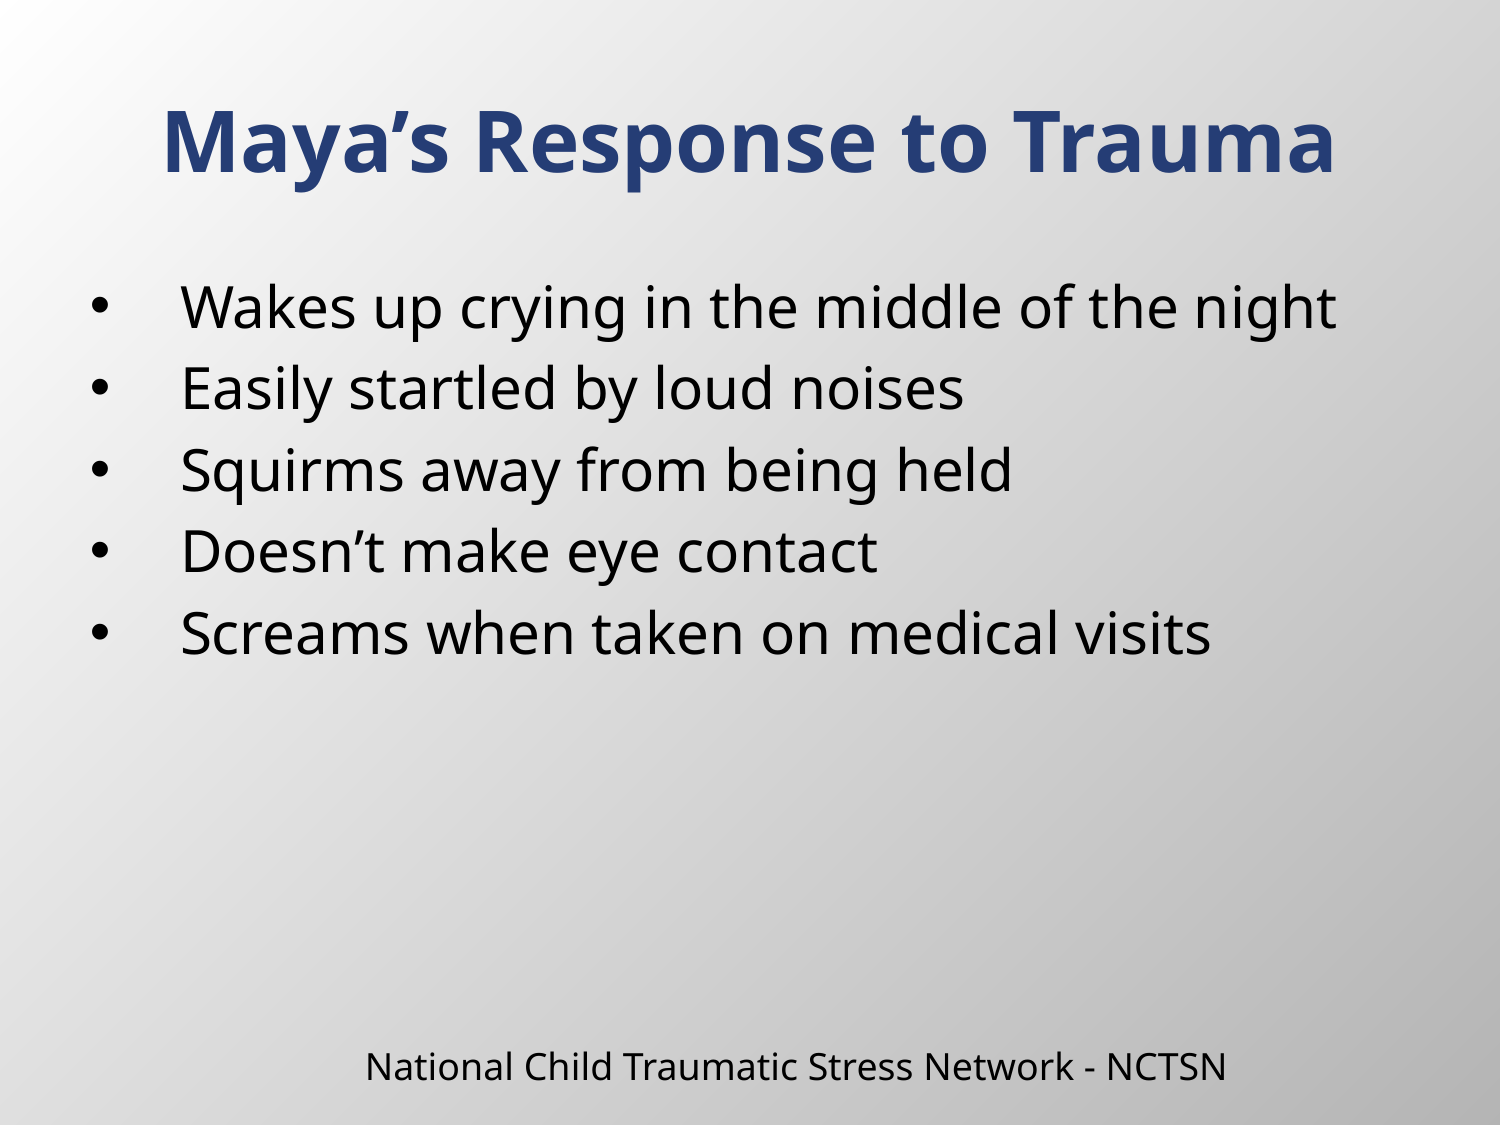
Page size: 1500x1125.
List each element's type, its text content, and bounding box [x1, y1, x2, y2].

title Maya’s Response to Trauma [75, 45, 1425, 233]
list Wakes up crying in the middle of the night Easily startled by loud noises Squirms away from being held Doesn’t make eye contact Screams when taken on medical visits [75, 262, 1425, 1035]
text_box National Child Traumatic Stress Network - NCTSN [349, 1035, 1457, 1096]
